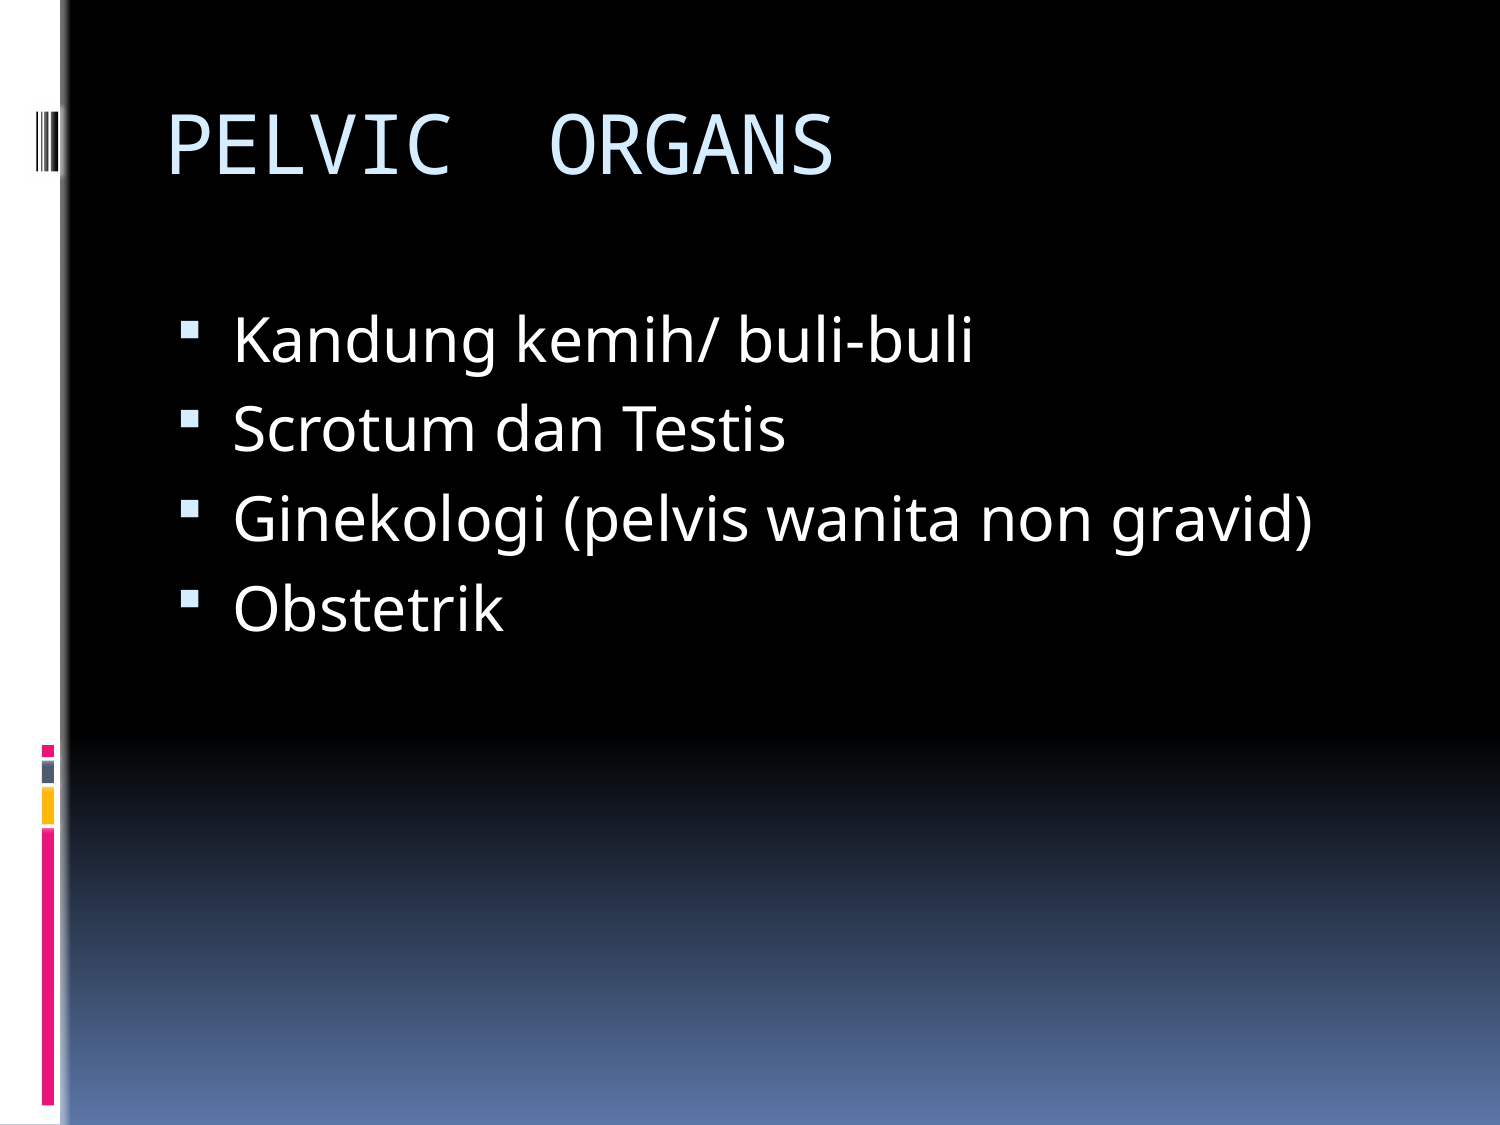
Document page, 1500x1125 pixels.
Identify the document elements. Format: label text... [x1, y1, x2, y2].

list Kandung kemih/ buli-buli Scrotum dan Testis Ginekologi (pelvis wanita non gravid) Obstetrik [150, 292, 1425, 1043]
title PELVIC ORGANS [150, 83, 1425, 234]
